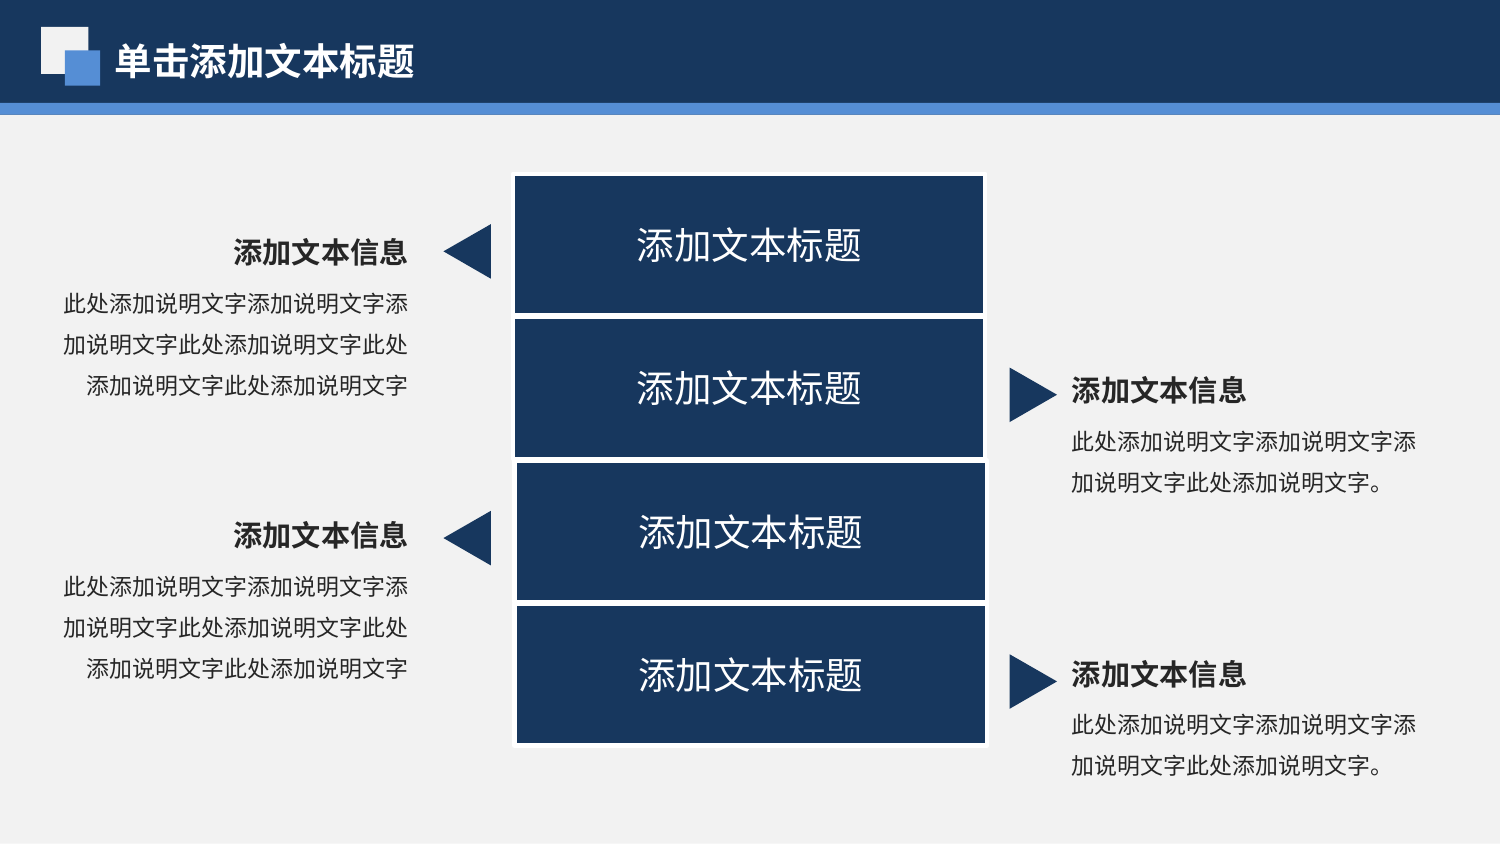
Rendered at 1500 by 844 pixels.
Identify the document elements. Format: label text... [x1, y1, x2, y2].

text_box 单击添加文本标题 [100, 30, 479, 91]
text_box 添加文本信息 此处添加说明文字添加说明文字添加说明文字此处添加说明文字。 [1057, 648, 1452, 828]
text_box 添加文本标题 [512, 458, 989, 602]
text_box [1007, 365, 1057, 424]
text_box 添加文本信息 此处添加说明文字添加说明文字添加说明文字此处添加说明文字。 [1057, 365, 1452, 545]
text_box [0, 101, 1500, 117]
text_box 添加文本标题 [511, 172, 987, 315]
text_box [63, 48, 102, 88]
text_box [441, 509, 494, 568]
text_box [0, 0, 1500, 101]
text_box 添加文本信息 此处添加说明文字添加说明文字添加说明文字此处添加说明文字此处添加说明文字此处添加说明文字 [29, 226, 424, 406]
text_box 添加文本标题 [511, 315, 987, 461]
text_box 添加文本标题 [512, 602, 989, 748]
text_box [1007, 652, 1057, 711]
text_box [441, 222, 494, 281]
text_box 添加文本信息 此处添加说明文字添加说明文字添加说明文字此处添加说明文字此处添加说明文字此处添加说明文字 [29, 510, 424, 690]
text_box [39, 25, 91, 76]
